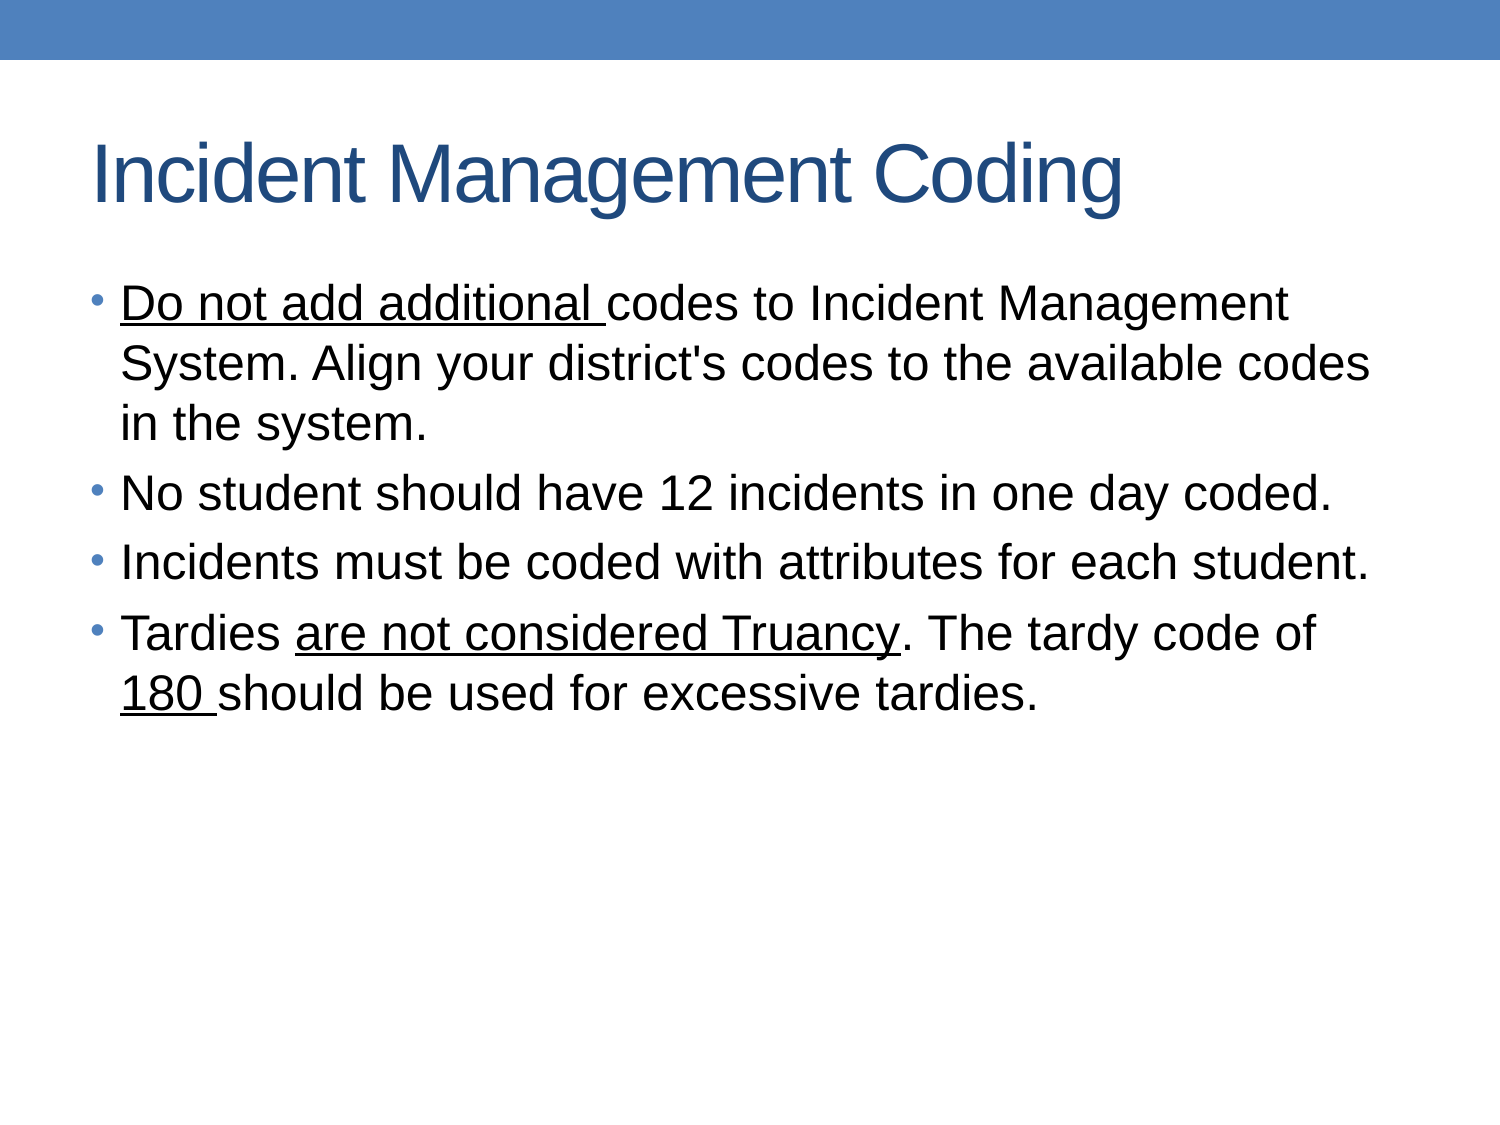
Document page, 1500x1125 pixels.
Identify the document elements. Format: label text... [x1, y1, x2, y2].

title Incident Management Coding [75, 87, 1425, 250]
list Do not add additional codes to Incident Management System. Align your district's codes to the available codes in the system. No student should have 12 incidents in one day coded. Incidents must be coded with attributes for each student. Tardies are not considered Truancy. The tardy code of 180 should be used for excessive tardies. [75, 262, 1425, 1063]
